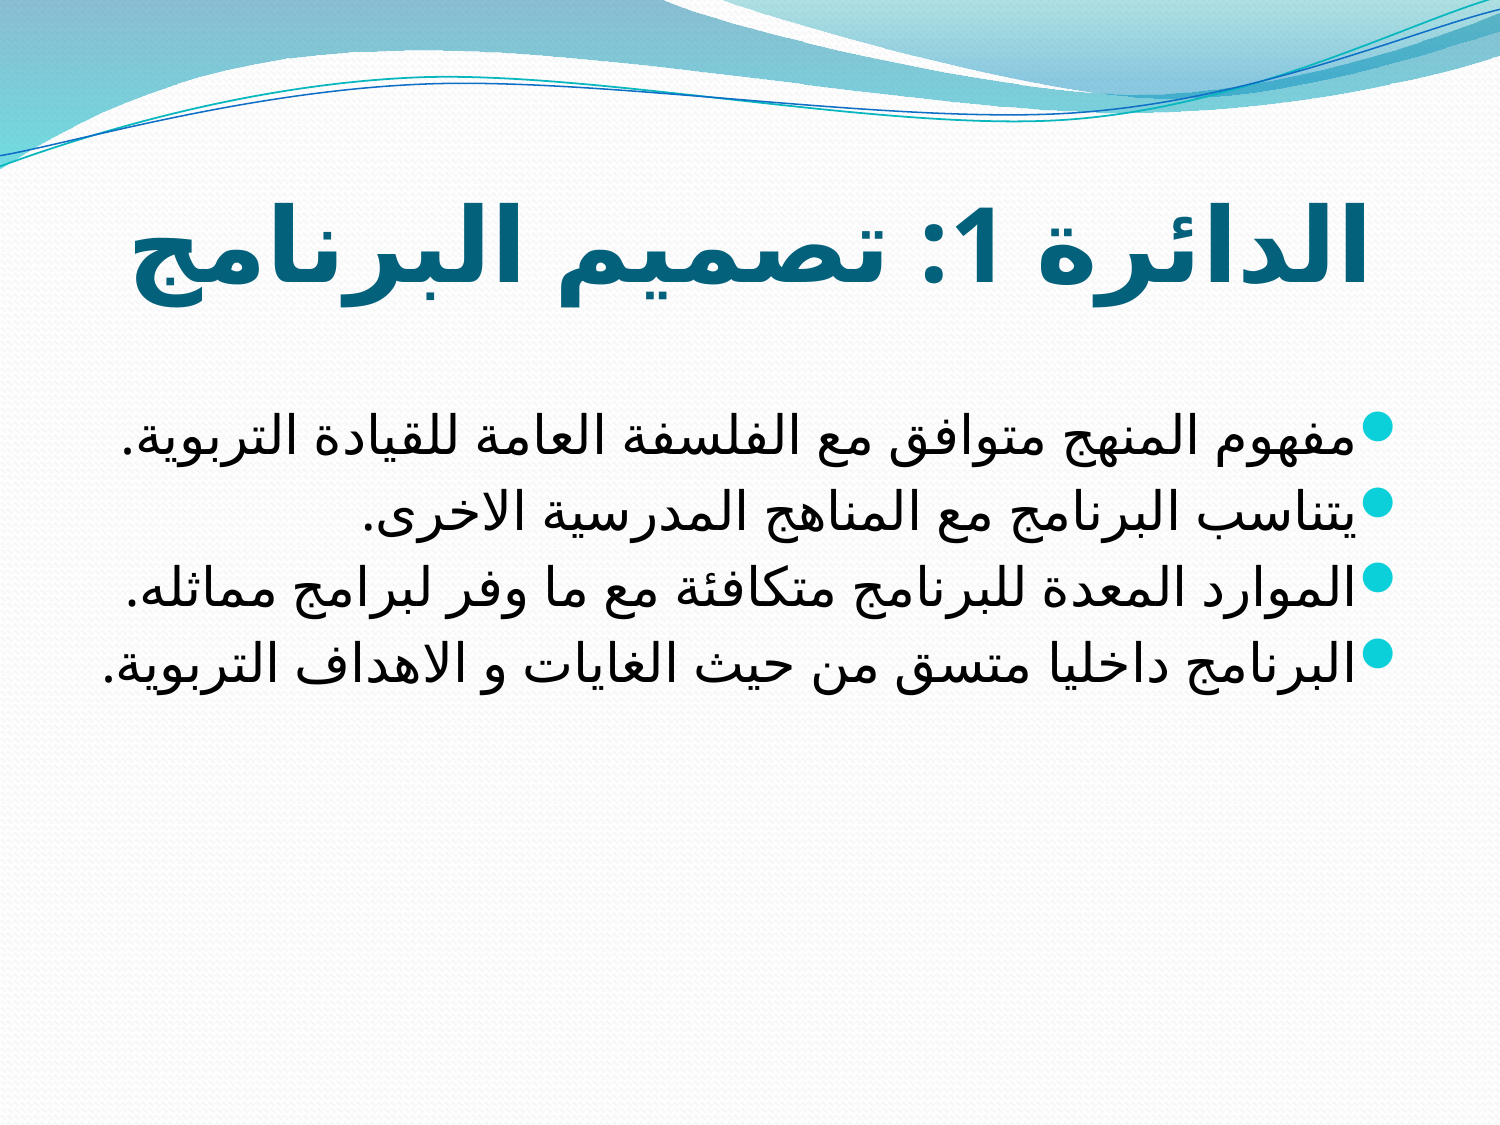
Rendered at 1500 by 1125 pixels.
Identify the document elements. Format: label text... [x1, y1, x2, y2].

list مفهوم المنهج متوافق مع الفلسفة العامة للقيادة التربوية. يتناسب البرنامج مع المناهج المدرسية الاخرى. الموارد المعدة للبرنامج متكافئة مع ما وفر لبرامج مماثله. البرنامج داخليا متسق من حيث الغايات و الاهداف التربوية. [75, 317, 1425, 1038]
title الدائرة 1: تصميم البرنامج [75, 115, 1425, 303]
